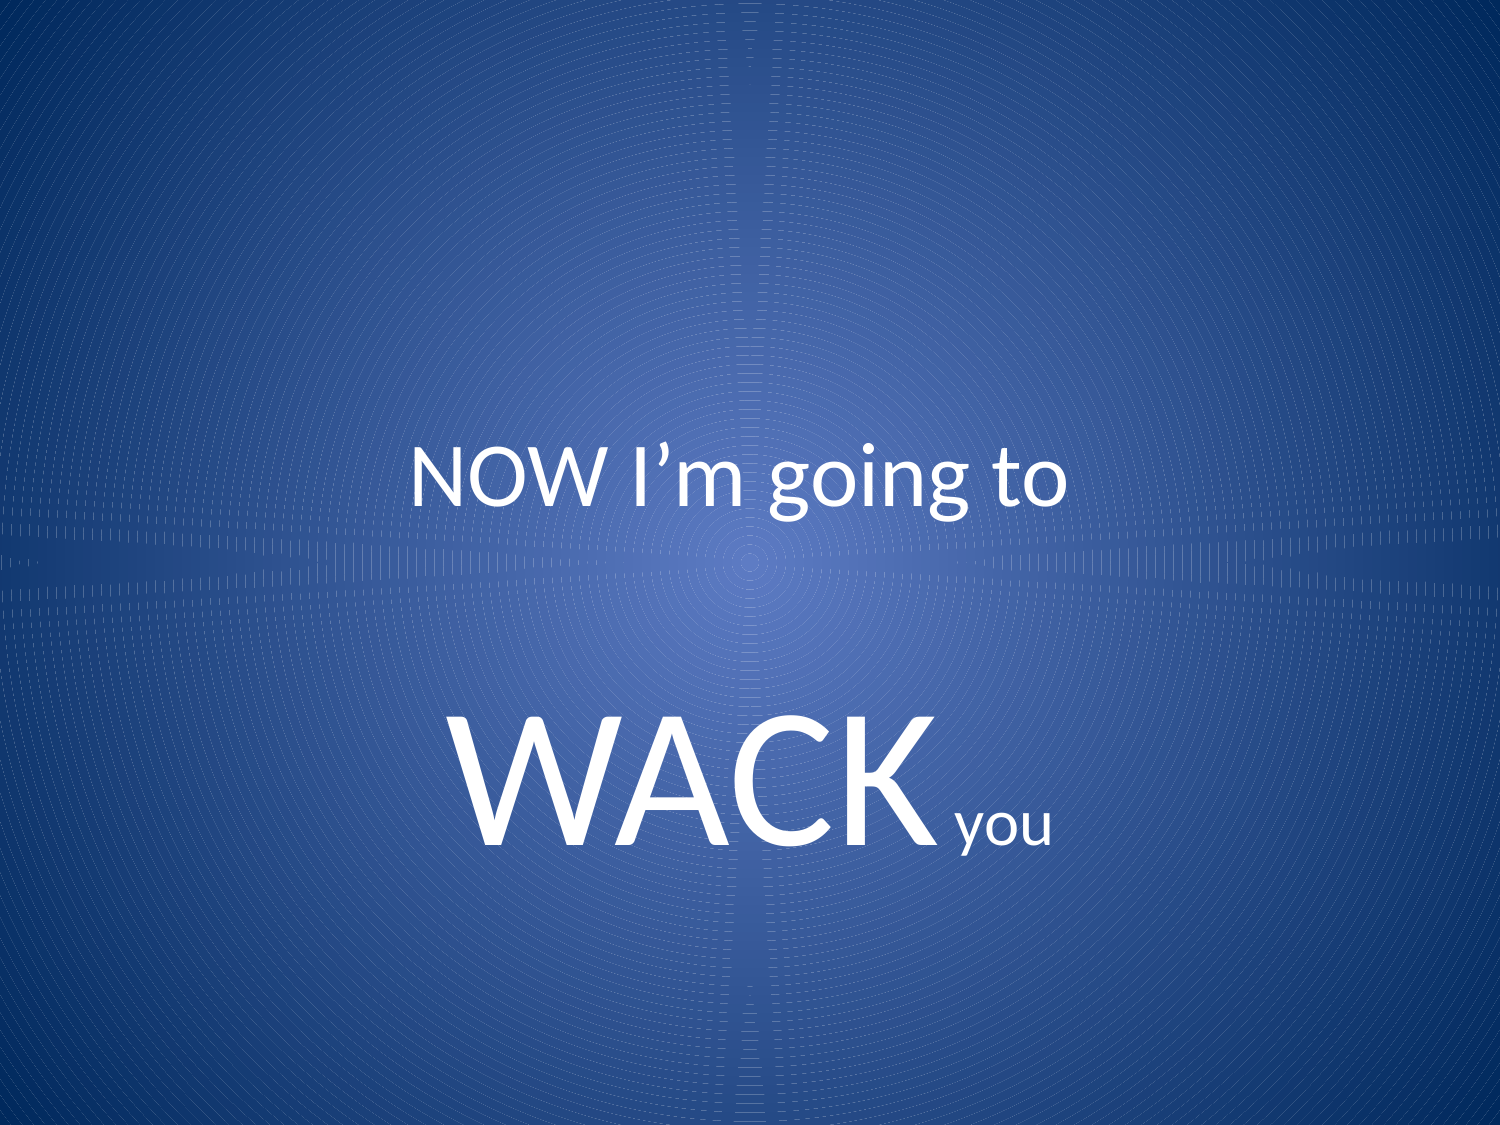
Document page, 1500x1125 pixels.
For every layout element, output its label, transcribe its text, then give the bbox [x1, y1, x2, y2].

title NOW I’m going to [112, 349, 1388, 591]
subtitle WACK you [224, 637, 1276, 926]
